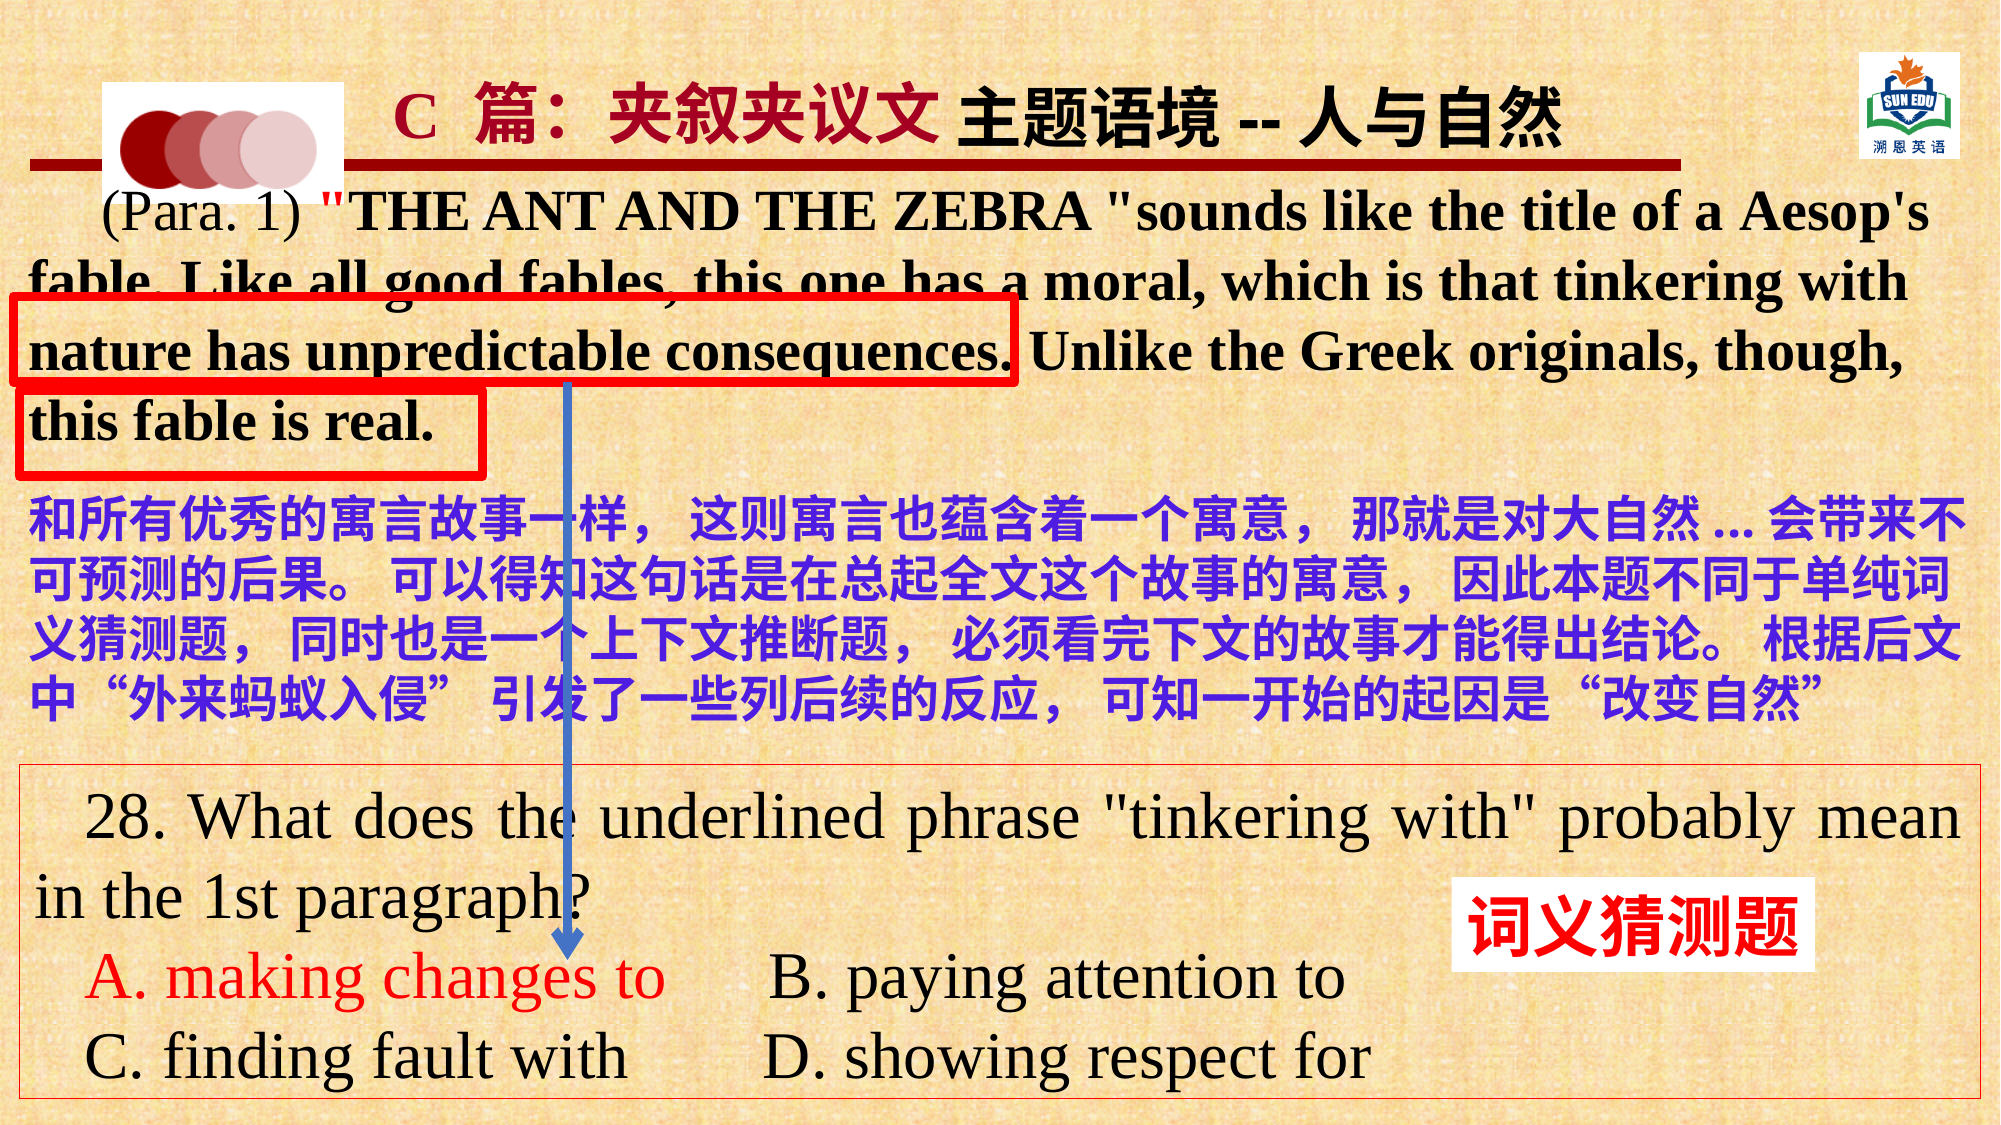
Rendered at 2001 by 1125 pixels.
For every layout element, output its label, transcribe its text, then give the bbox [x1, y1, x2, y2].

text_box [13, 296, 1015, 383]
text_box 主题语境--人与自然 [841, 28, 2000, 164]
text_box 和所有优秀的寓言故事一样， 这则寓言也蕴含着一个寓意， 那就是对大自然...会带来不可预测的后果。 可以得知这句话是在总起全文这个故事的寓意， 因此本题不同于单纯词义猜测题， 同时也是一个上下文推断题， 必须看完下文的故事才能得出结论。 根据后文中“外来蚂蚁入侵” 引发了一些列后续的反应， 可知一开始的起因是“改变自然” [13, 480, 563, 735]
text_box 词义猜测题 [1451, 877, 1816, 972]
text_box [19, 390, 483, 477]
text_box 和所有优秀的寓言故事一样， 这则寓言也蕴含着一个寓意， 那就是对大自然...会带来不可预测的后果。 可以得知这句话是在总起全文这个故事的寓意， 因此本题不同于单纯词义猜测题， 同时也是一个上下文推断题， 必须看完下文的故事才能得出结论。 根据后文中“外来蚂蚁入侵” 引发了一些列后续的反应， 可知一开始的起因是“改变自然” [572, 480, 2000, 735]
text_box 28. What does the underlined phrase "tinkering with" probably mean in the 1st paragraph? A. making changes to B. paying attention to C. finding fault with D. showing respect for [19, 764, 1981, 1099]
picture [0, 0, 2001, 1125]
text_box C 篇：夹叙夹议文 [378, 64, 841, 160]
text_box (Para. 1) "THE ANT AND THE ZEBRA "sounds like the title of a Aesop's fable. Like all good fables, this one has a moral, which is that tinkering with nature has unpredictable consequences. Unlike the Greek originals, though, this fable is real. [13, 164, 1965, 460]
